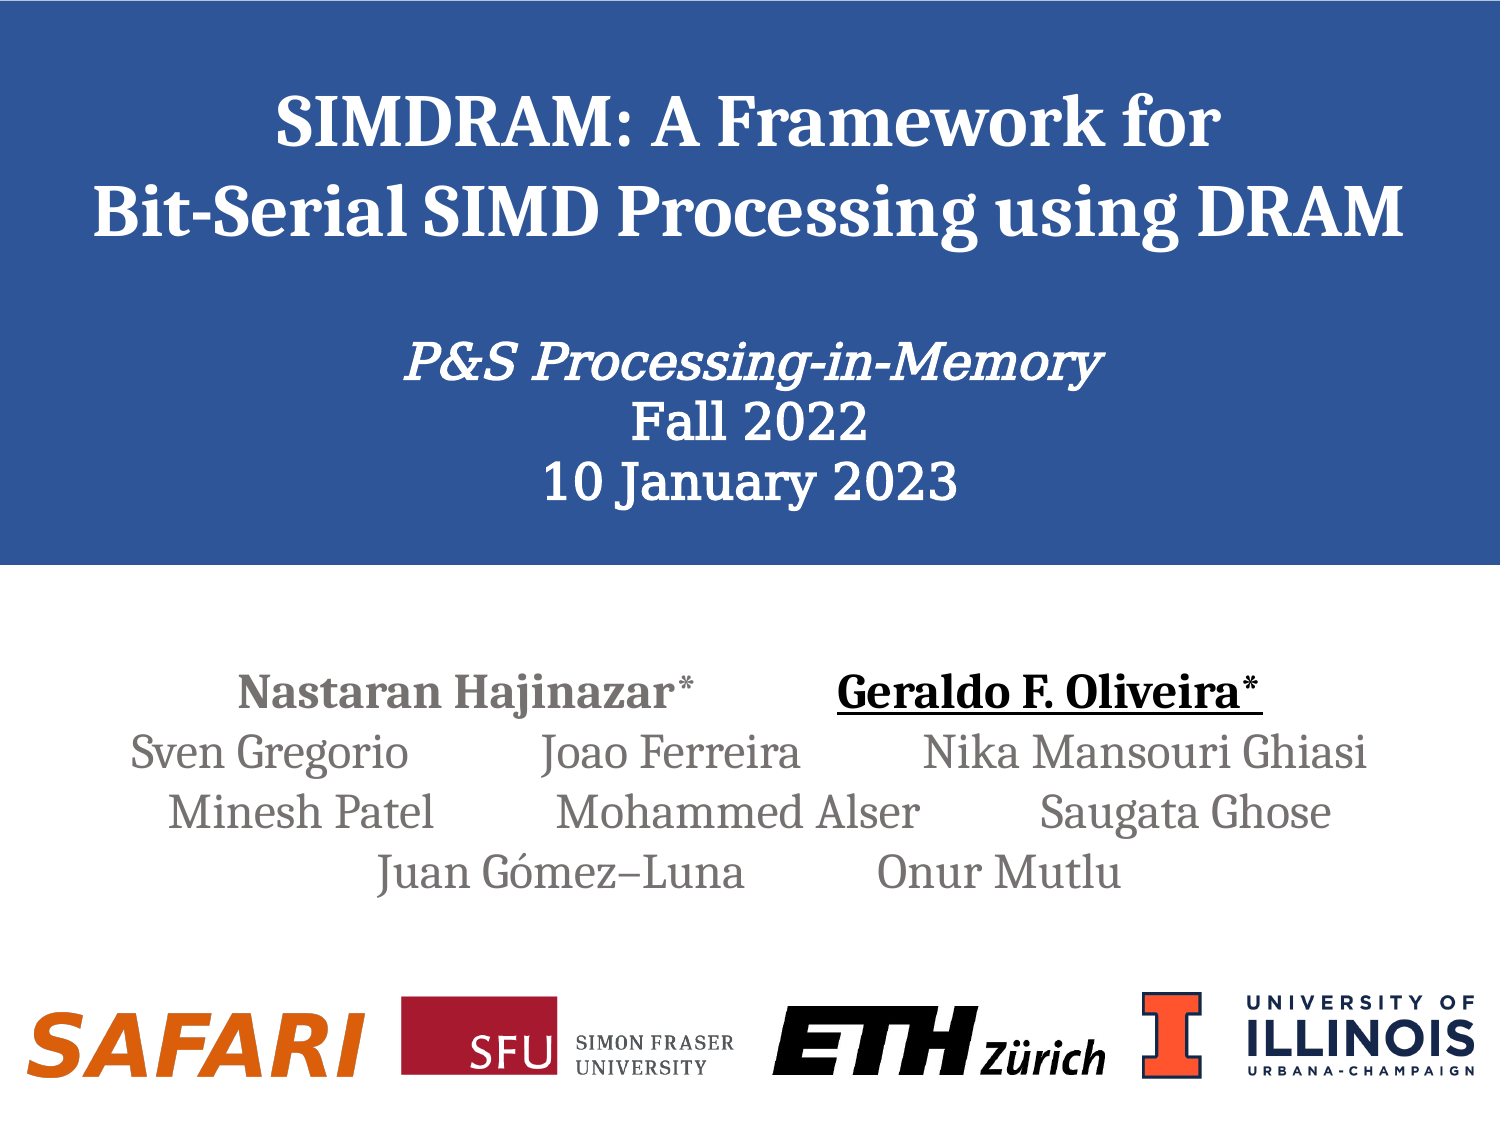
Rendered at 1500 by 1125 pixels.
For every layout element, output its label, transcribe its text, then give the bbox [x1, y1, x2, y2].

subtitle Nastaran Hajinazar* Geraldo F. Oliveira* Sven Gregorio Joao Ferreira Nika Mansouri Ghiasi Minesh Patel Mohammed Alser Saugata Ghose Juan Gómez–Luna Onur Mutlu [0, 625, 1500, 932]
picture [1141, 991, 1474, 1079]
picture [772, 1006, 1105, 1075]
picture [401, 996, 734, 1075]
title SIMDRAM: A Framework for Bit-Serial SIMD Processing using DRAM P&S Processing-in-Memory Fall 2022 10 January 2023 [0, 0, 1500, 625]
picture [27, 1012, 365, 1078]
